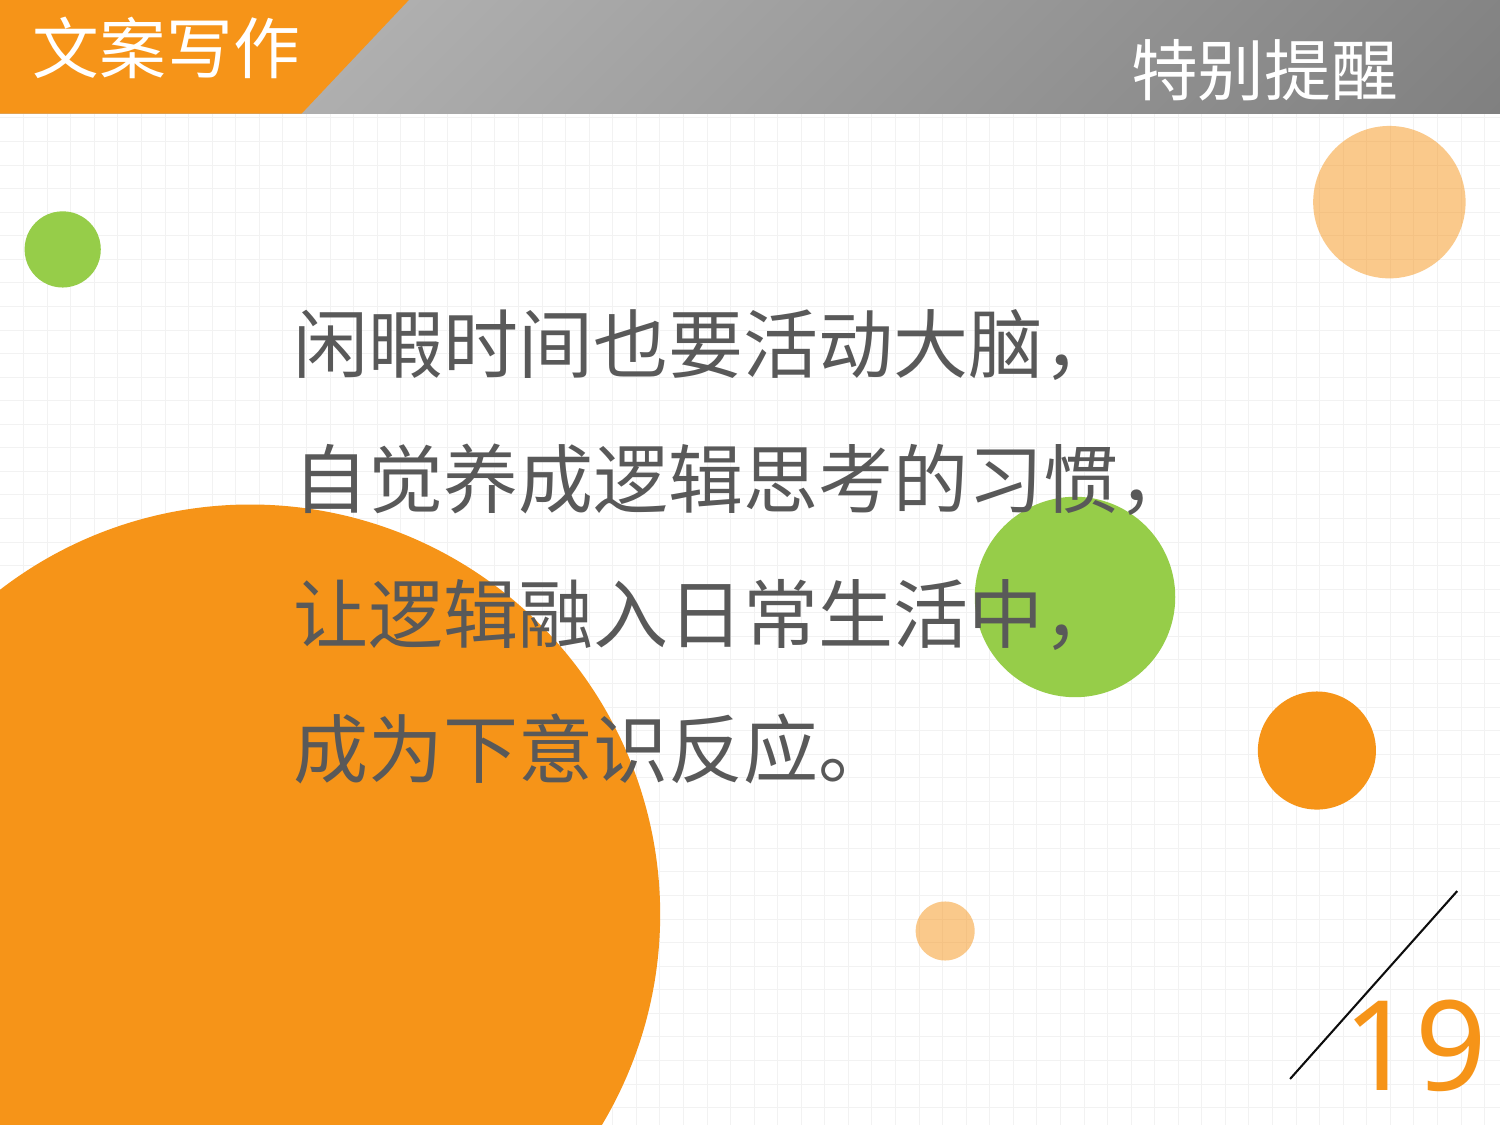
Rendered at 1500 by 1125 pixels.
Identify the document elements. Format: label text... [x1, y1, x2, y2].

text_box 19 [1328, 958, 1500, 1124]
text_box [1311, 123, 1468, 281]
text_box 闲暇时间也要活动大脑， 自觉养成逻辑思考的习惯， 让逻辑融入日常生活中， 成为下意识反应。 [279, 244, 1500, 800]
title 特别提醒 [1080, 0, 1449, 138]
text_box [22, 209, 103, 290]
text_box [0, 502, 663, 1125]
text_box [1255, 689, 1379, 812]
text_box 文案写作 [18, 0, 384, 95]
text_box [913, 899, 977, 963]
